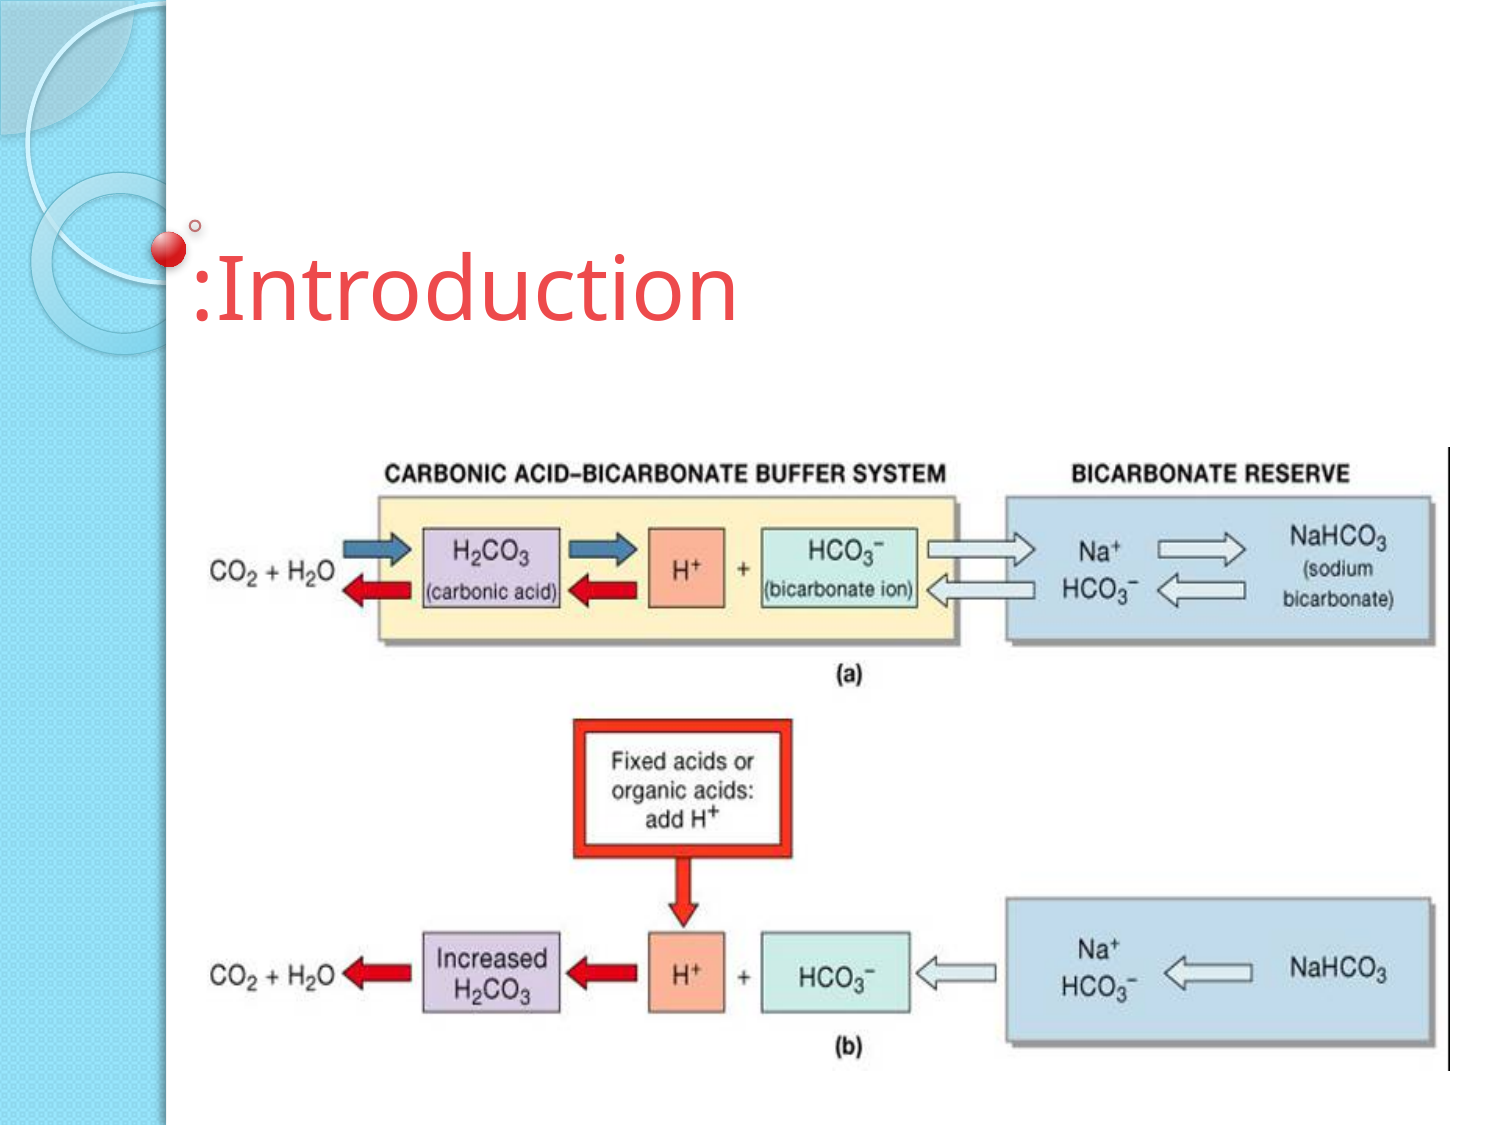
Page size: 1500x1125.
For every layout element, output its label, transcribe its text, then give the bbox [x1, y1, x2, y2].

title Introduction: [174, 104, 1450, 346]
picture [194, 447, 1451, 1071]
